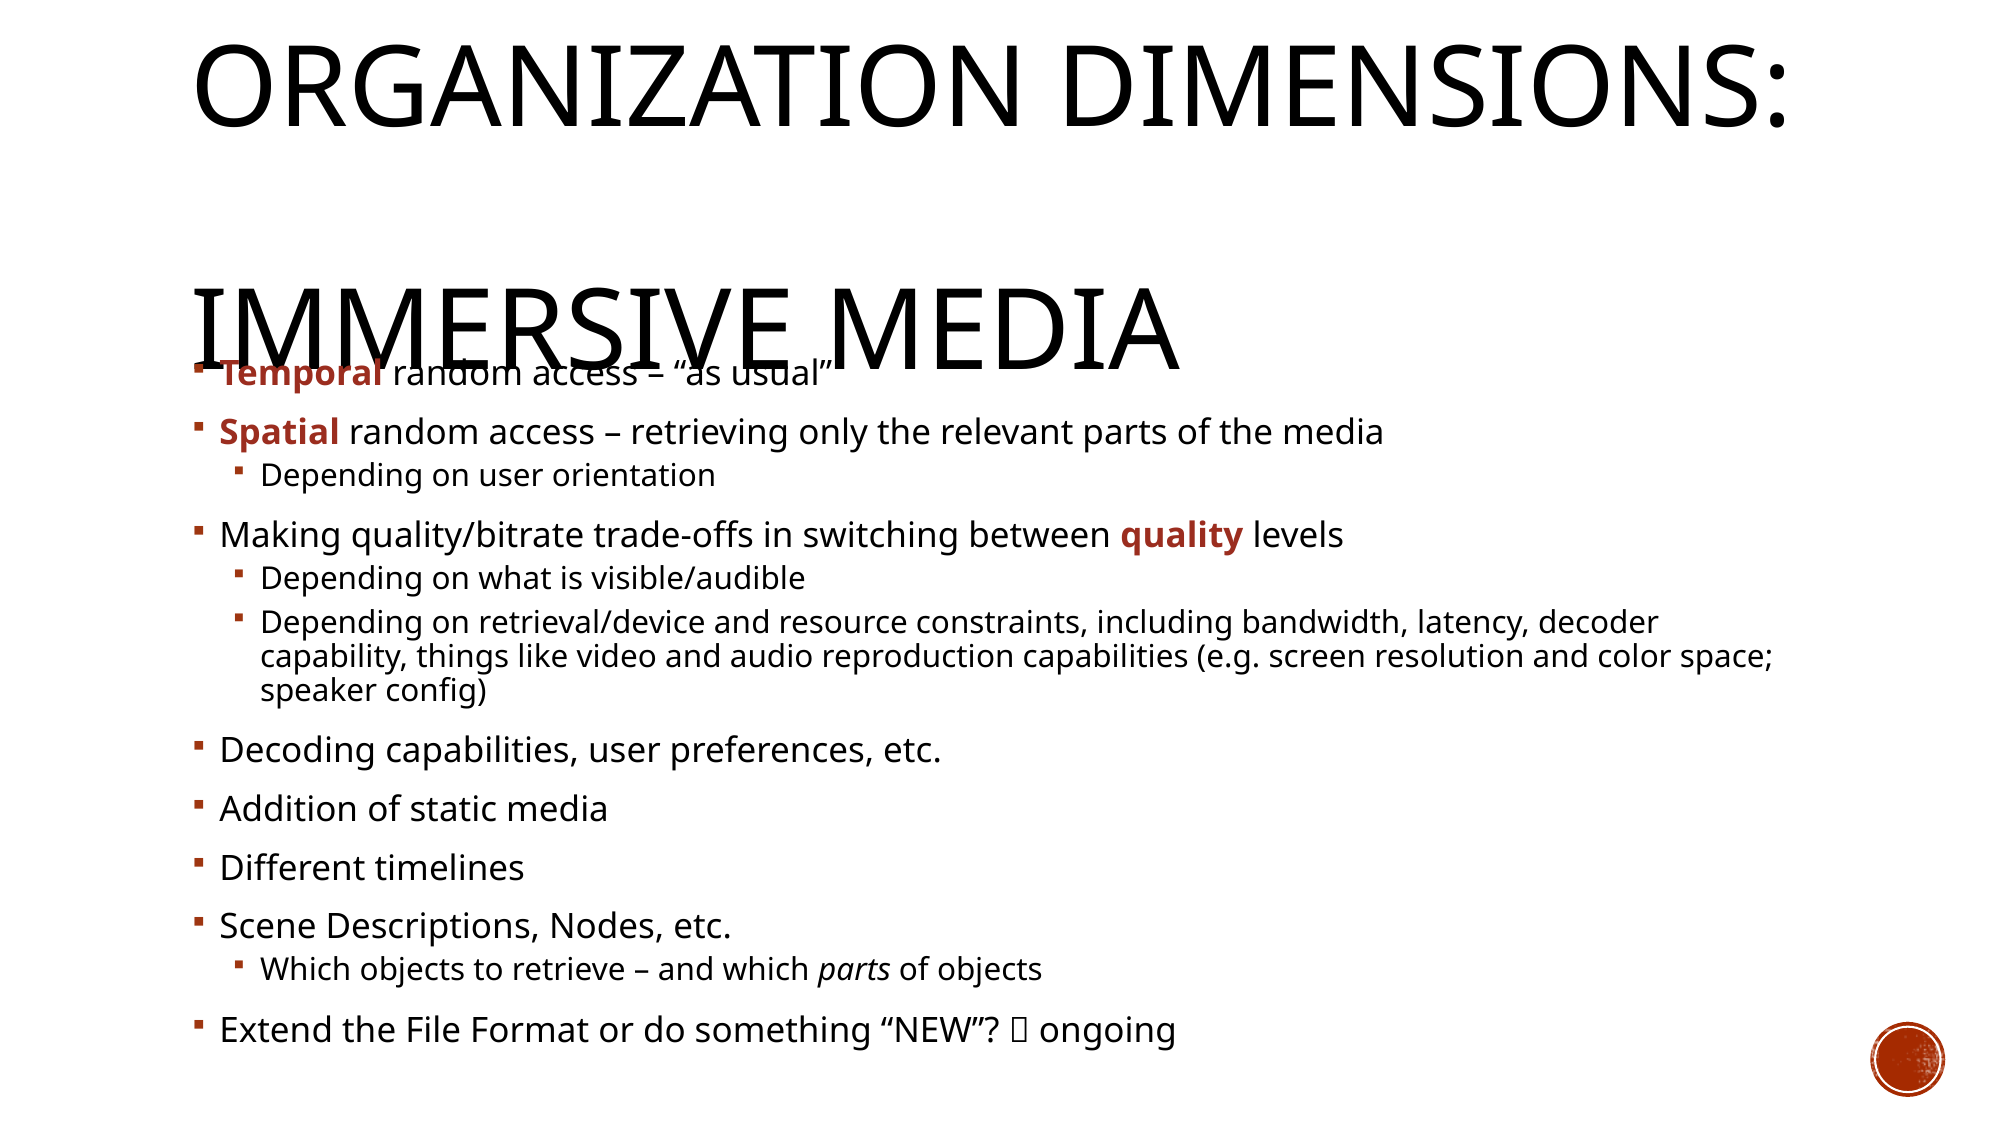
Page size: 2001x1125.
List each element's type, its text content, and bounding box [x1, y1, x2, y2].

title Organization Dimensions: Immersive Media [175, 79, 1826, 344]
list Temporal random access – “as usual” Spatial random access – retrieving only the relevant parts of the media Depending on user orientation Making quality/bitrate trade-offs in switching between quality levels Depending on what is visible/audible Depending on retrieval/device and resource constraints, including bandwidth, latency, decoder capability, things like video and audio reproduction capabilities (e.g. screen resolution and color space; speaker config) Decoding capabilities, user preferences, etc. Addition of static media Different timelines Scene Descriptions, Nodes, etc. Which objects to retrieve – and which parts of objects Extend the File Format or do something “NEW”?  ongoing [177, 348, 1827, 1063]
